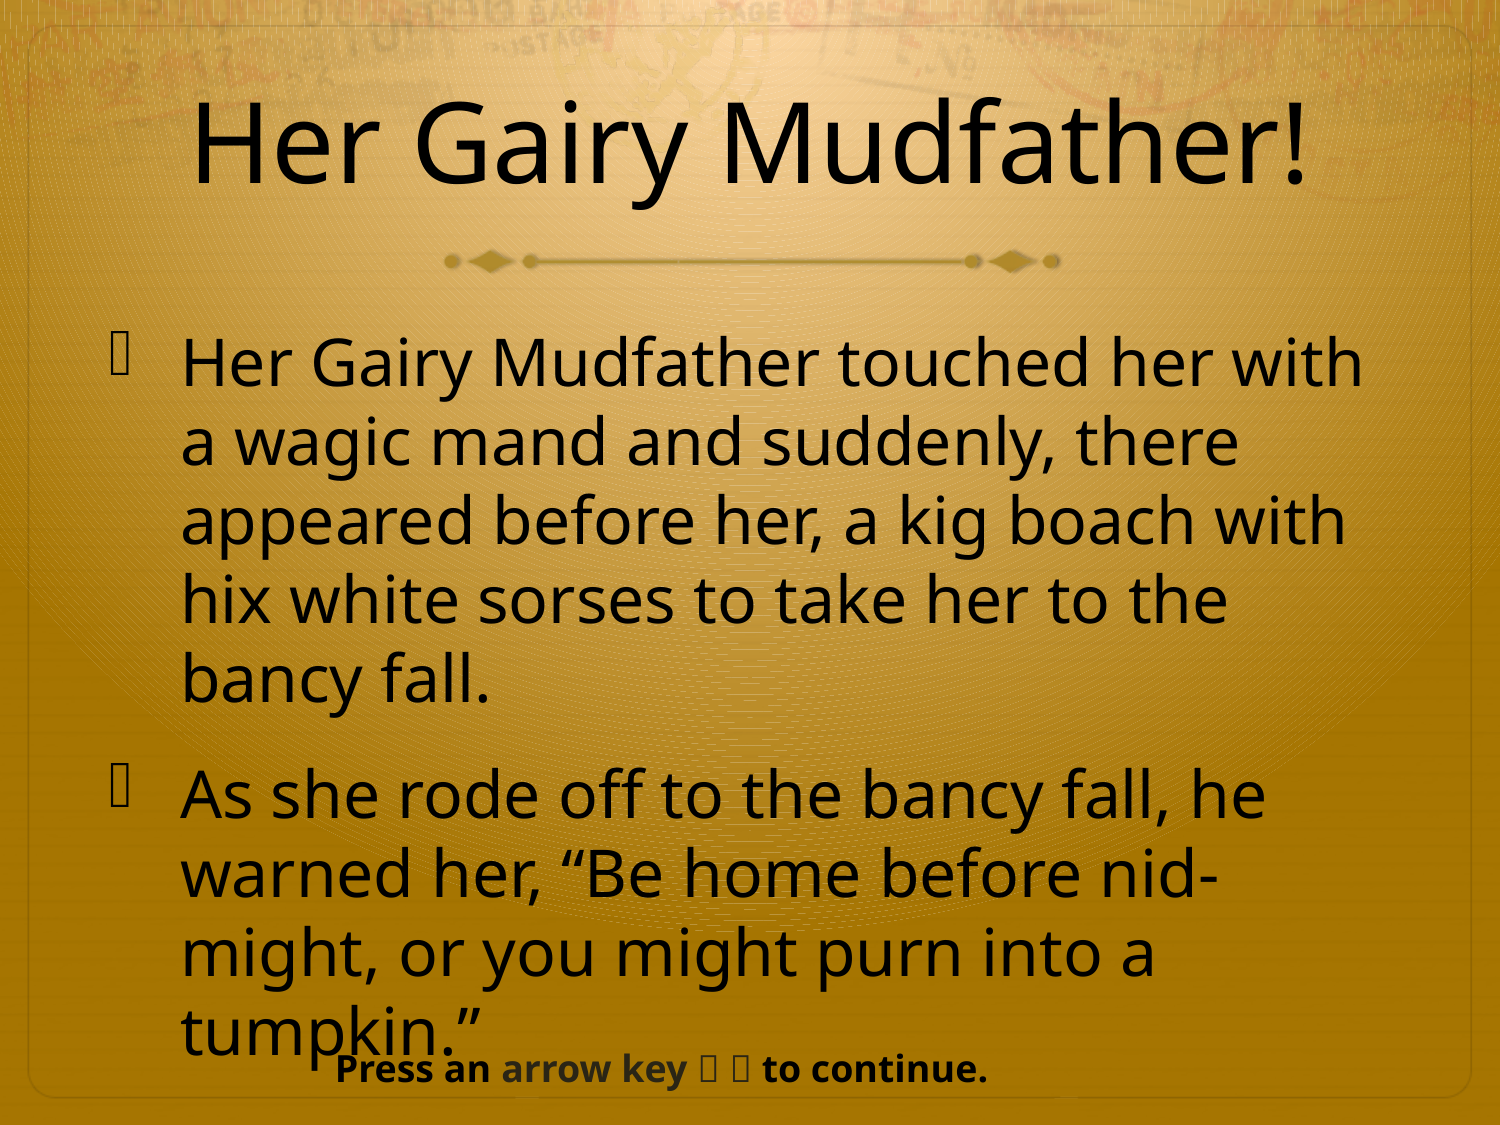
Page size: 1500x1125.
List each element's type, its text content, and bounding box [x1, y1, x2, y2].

picture [0, 0, 1500, 1125]
list Her Gairy Mudfather touched her with a wagic mand and suddenly, there appeared before her, a kig boach with hix white sorses to take her to the bancy fall. As she rode off to the bancy fall, he warned her, “Be home before nid-might, or you might purn into a tumpkin.” [93, 312, 1407, 1084]
text_box Press an arrow key   to continue. [320, 1037, 1196, 1098]
title Her Gairy Mudfather! [93, 44, 1407, 233]
